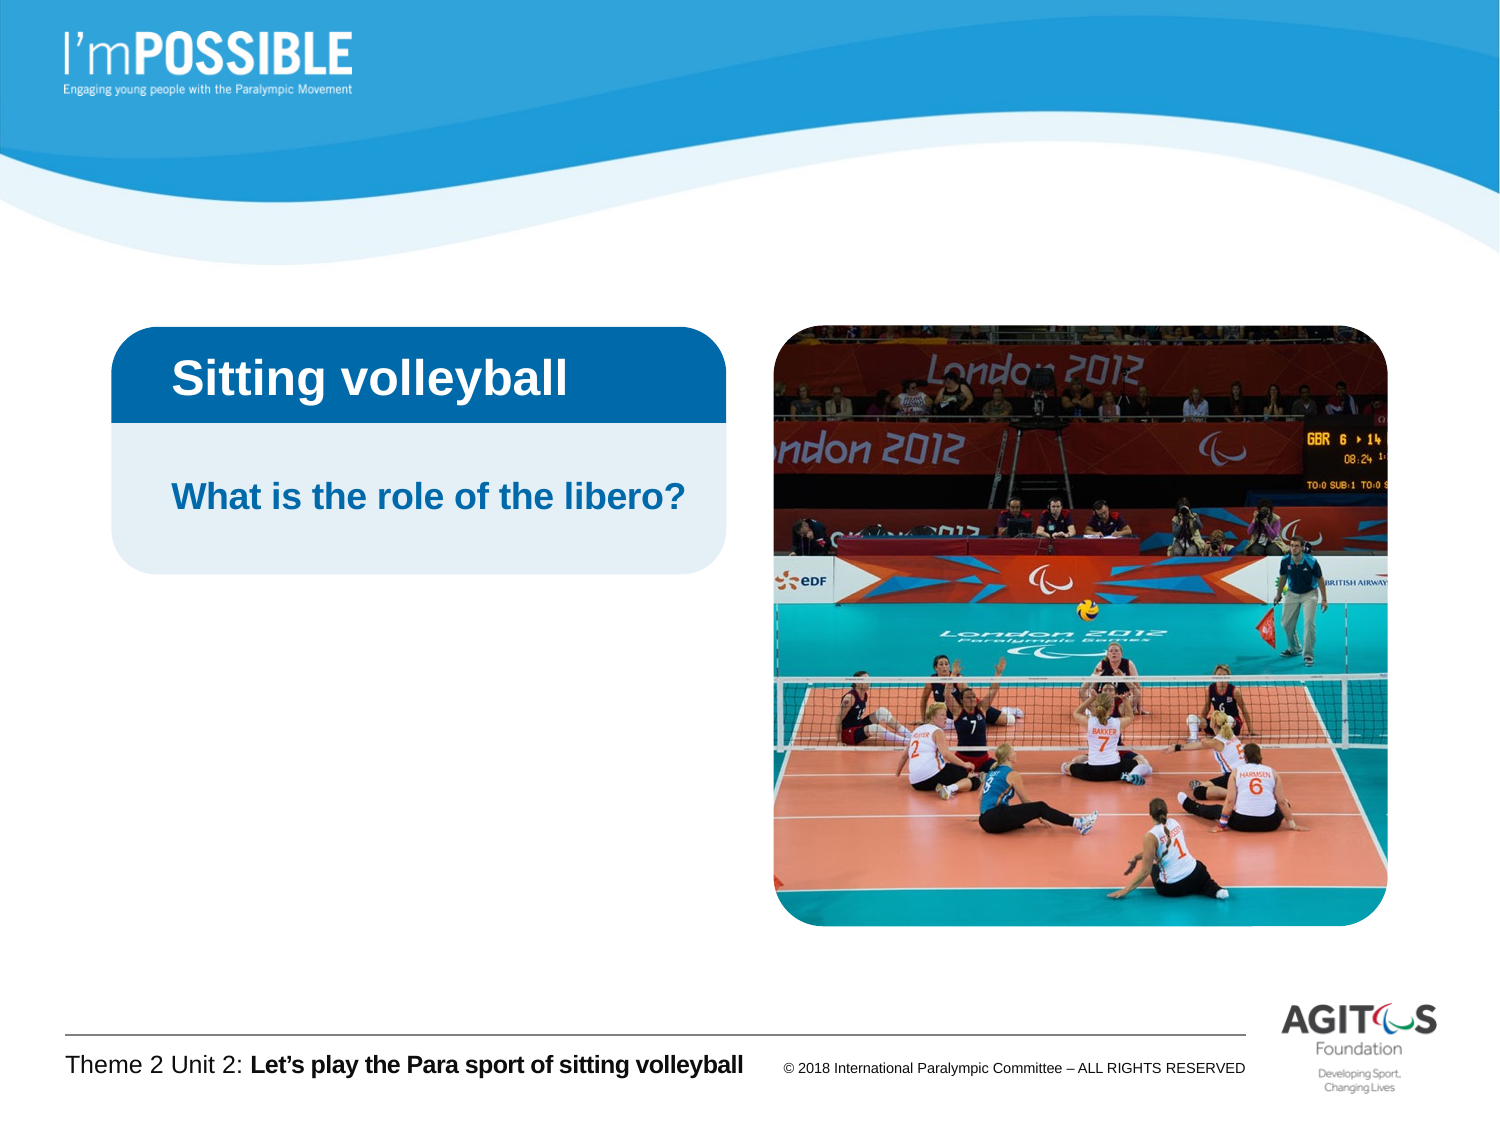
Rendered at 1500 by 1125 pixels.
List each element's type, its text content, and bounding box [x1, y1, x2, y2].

text_box [109, 424, 729, 577]
picture [0, 0, 1500, 273]
text_box Sitting volleyball [171, 338, 609, 423]
picture [1281, 1003, 1437, 1094]
text_box What is the role of the libero? [171, 464, 768, 525]
picture [773, 325, 1388, 927]
text_box [109, 324, 729, 425]
